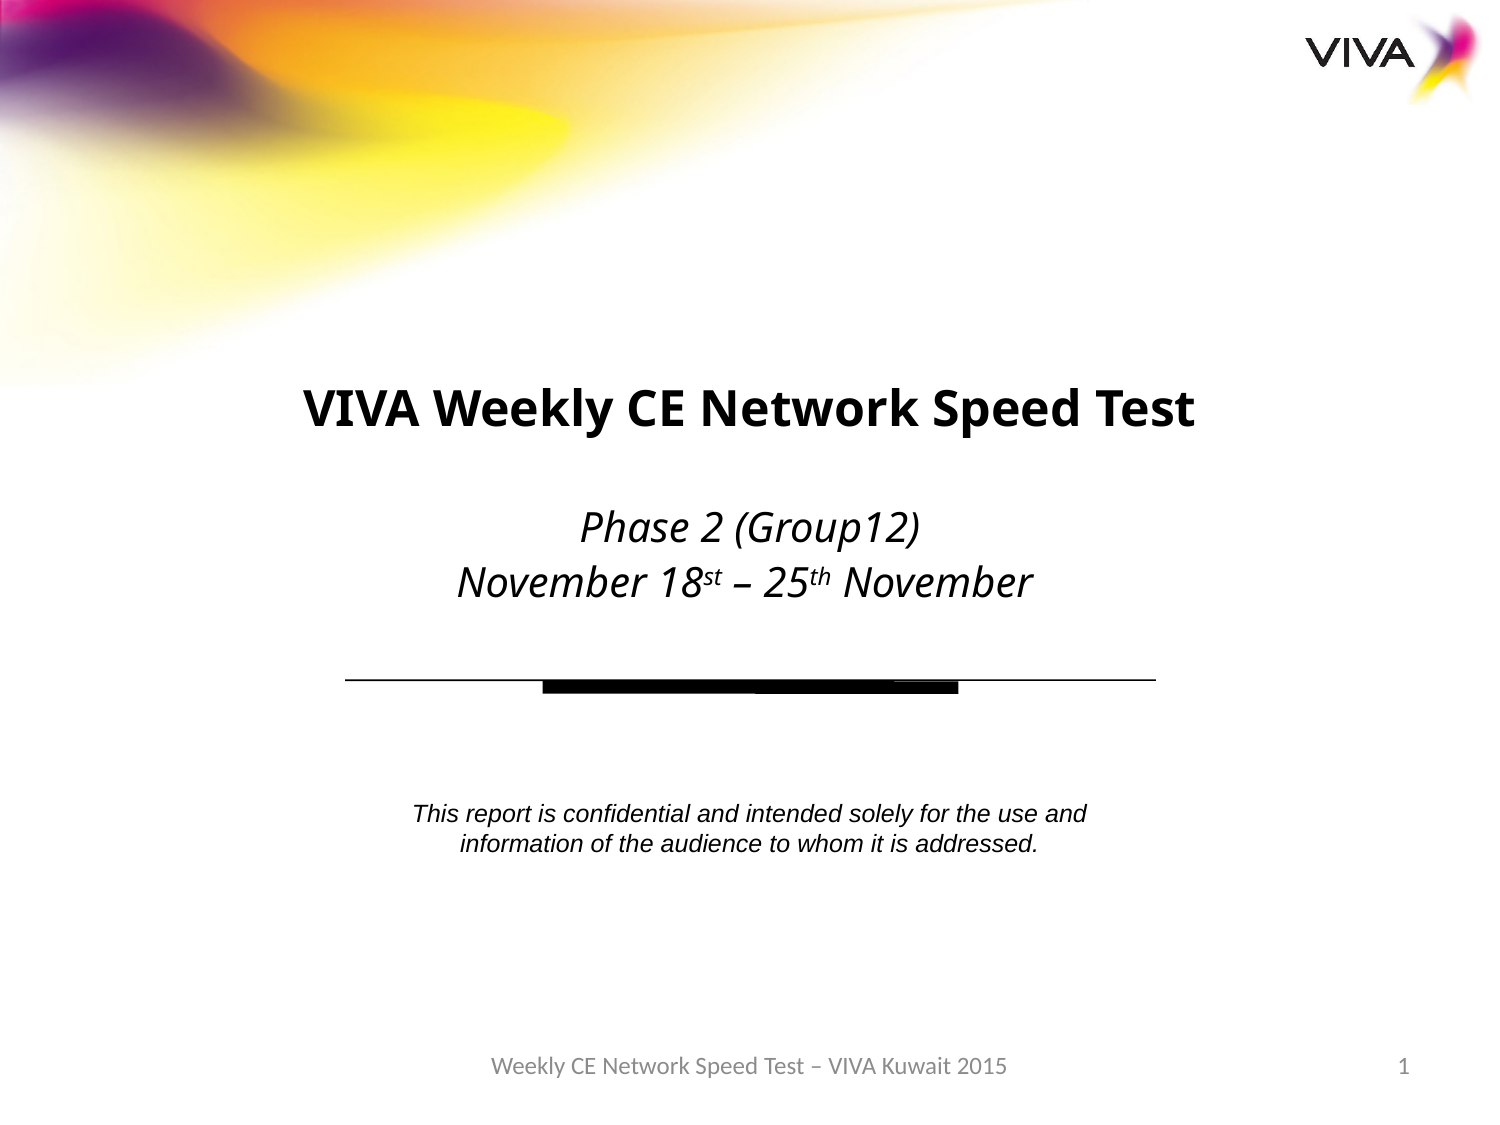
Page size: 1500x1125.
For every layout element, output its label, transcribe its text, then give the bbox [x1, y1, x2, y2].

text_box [344, 679, 1156, 688]
text_box VIVA Weekly CE Network Speed Test Phase 2 (Group12) November 18st – 25th November [205, 376, 1295, 662]
text_box This report is confidential and intended solely for the use and information of the audience to whom it is addressed. [411, 797, 1089, 858]
text_box 1 [1074, 1042, 1425, 1103]
picture [1300, 12, 1485, 105]
picture [0, 0, 1089, 386]
text_box Weekly CE Network Speed Test – VIVA Kuwait 2015 [205, 1042, 1074, 1103]
